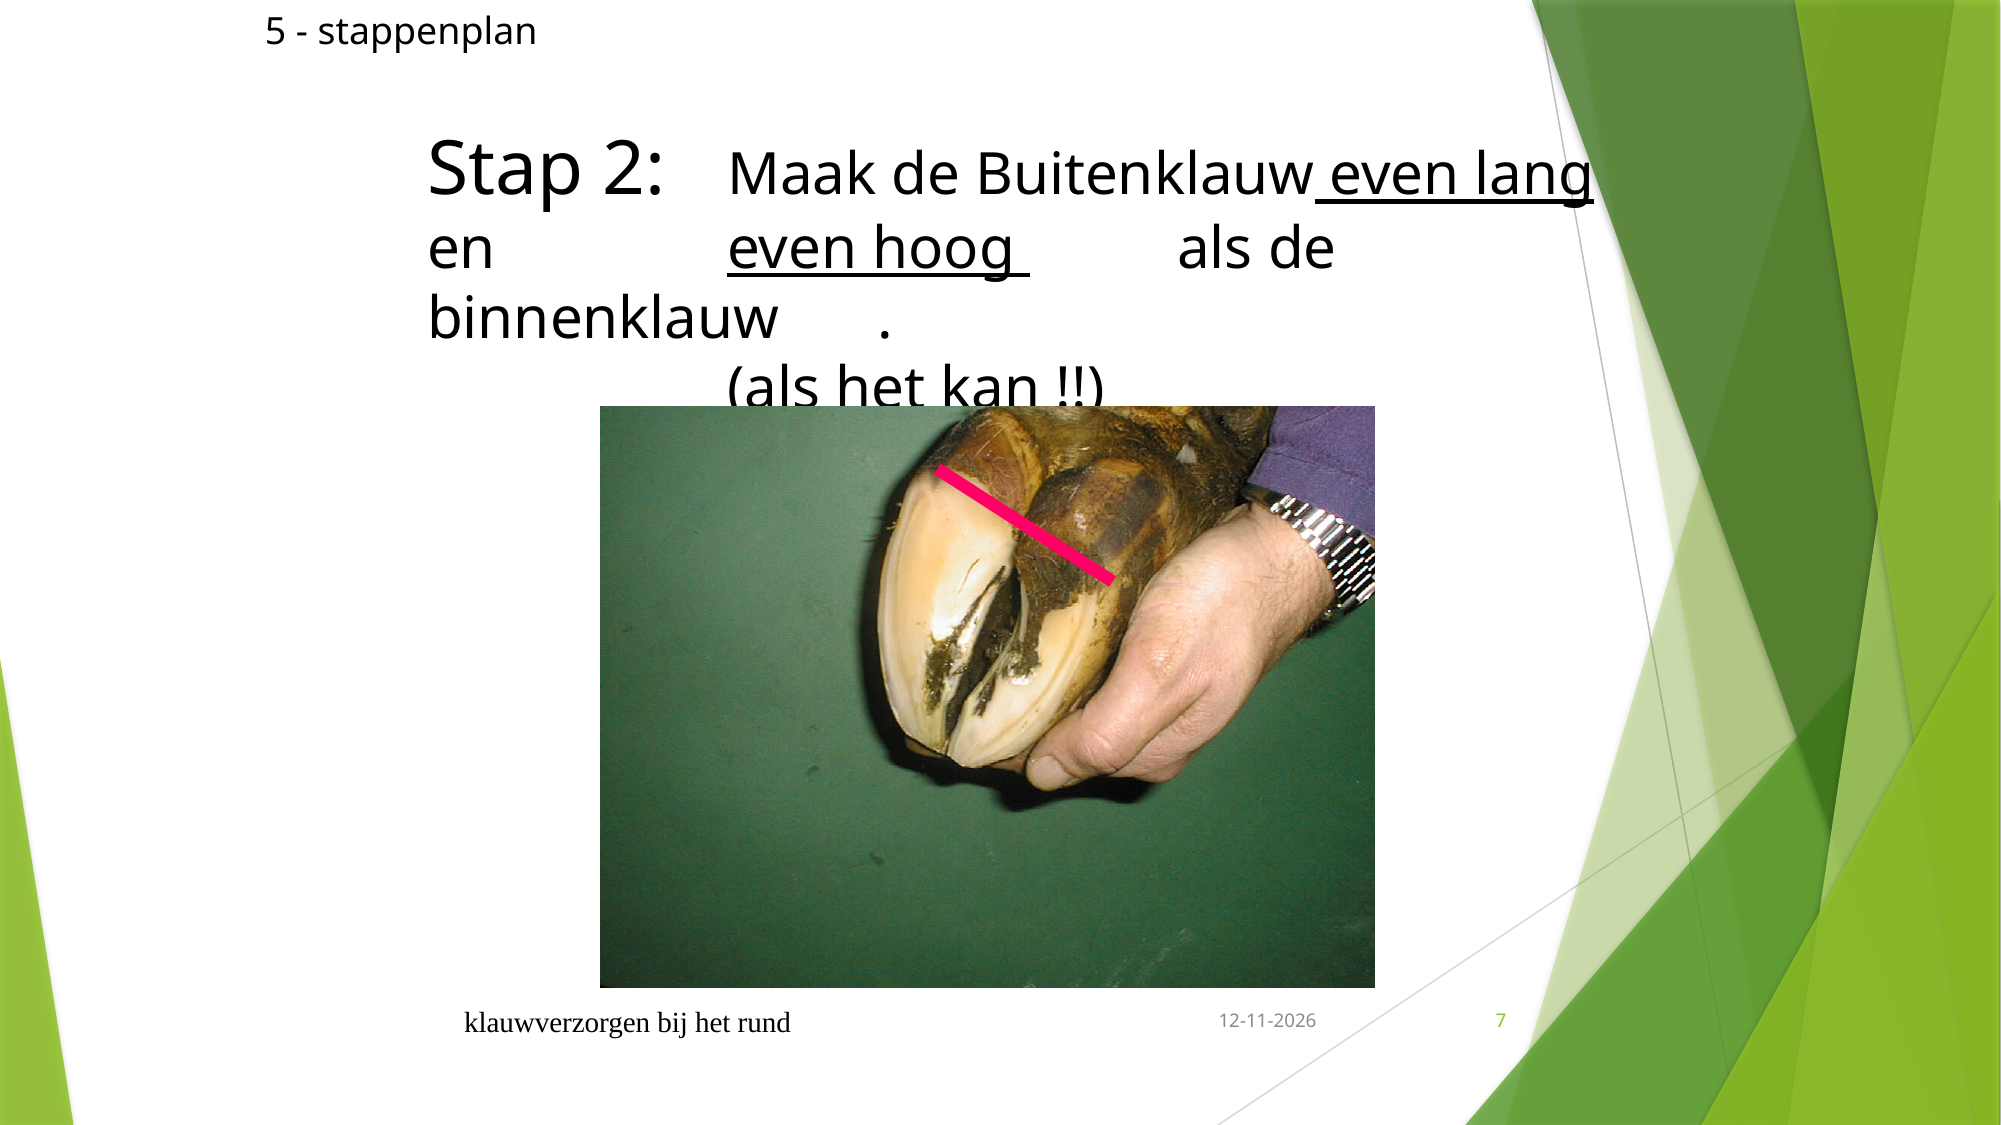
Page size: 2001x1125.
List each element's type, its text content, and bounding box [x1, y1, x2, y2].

footer klauwverzorgen bij het rund [111, 991, 1145, 1051]
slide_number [1181, 997, 1332, 1051]
text_box 5 - stappenplan [249, 0, 875, 60]
slide_number 7 [1409, 991, 1522, 1051]
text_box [599, 405, 1376, 988]
text_box Stap 2: Maak de Buitenklauw even lang en even hoog als de binnenklauw . (als het kan !!) [412, 112, 1638, 428]
